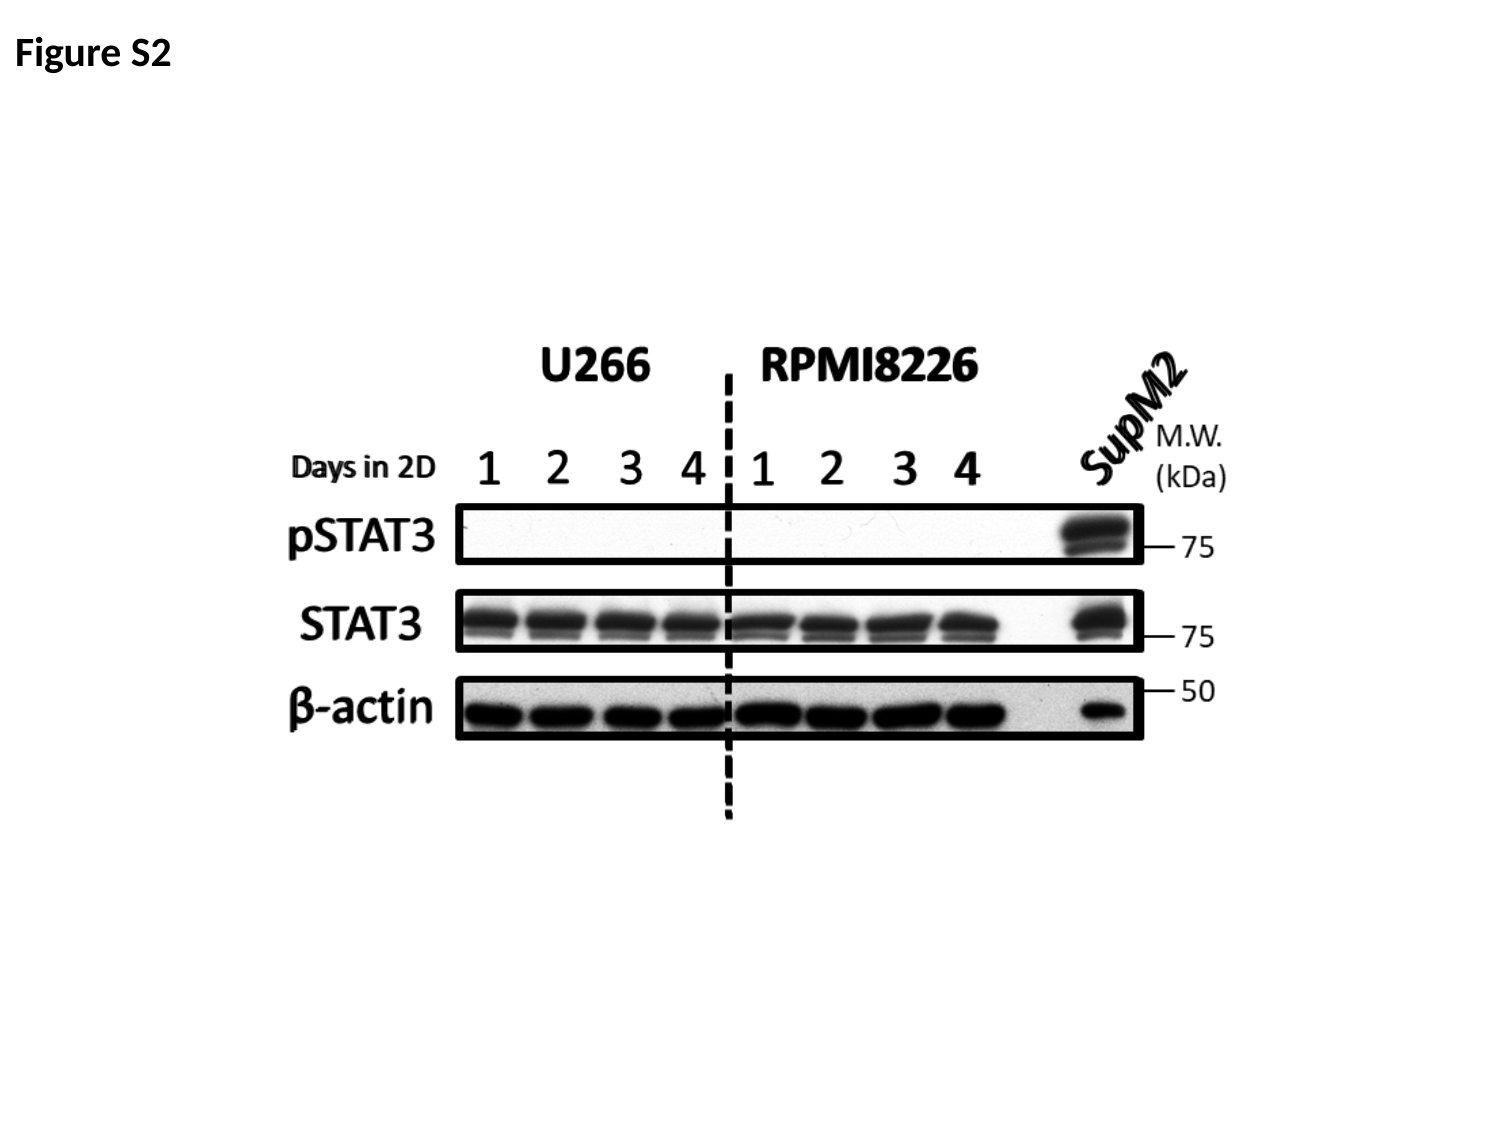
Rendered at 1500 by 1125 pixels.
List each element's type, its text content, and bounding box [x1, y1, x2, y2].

picture [253, 302, 1251, 823]
title Figure S2 [12, 22, 175, 213]
